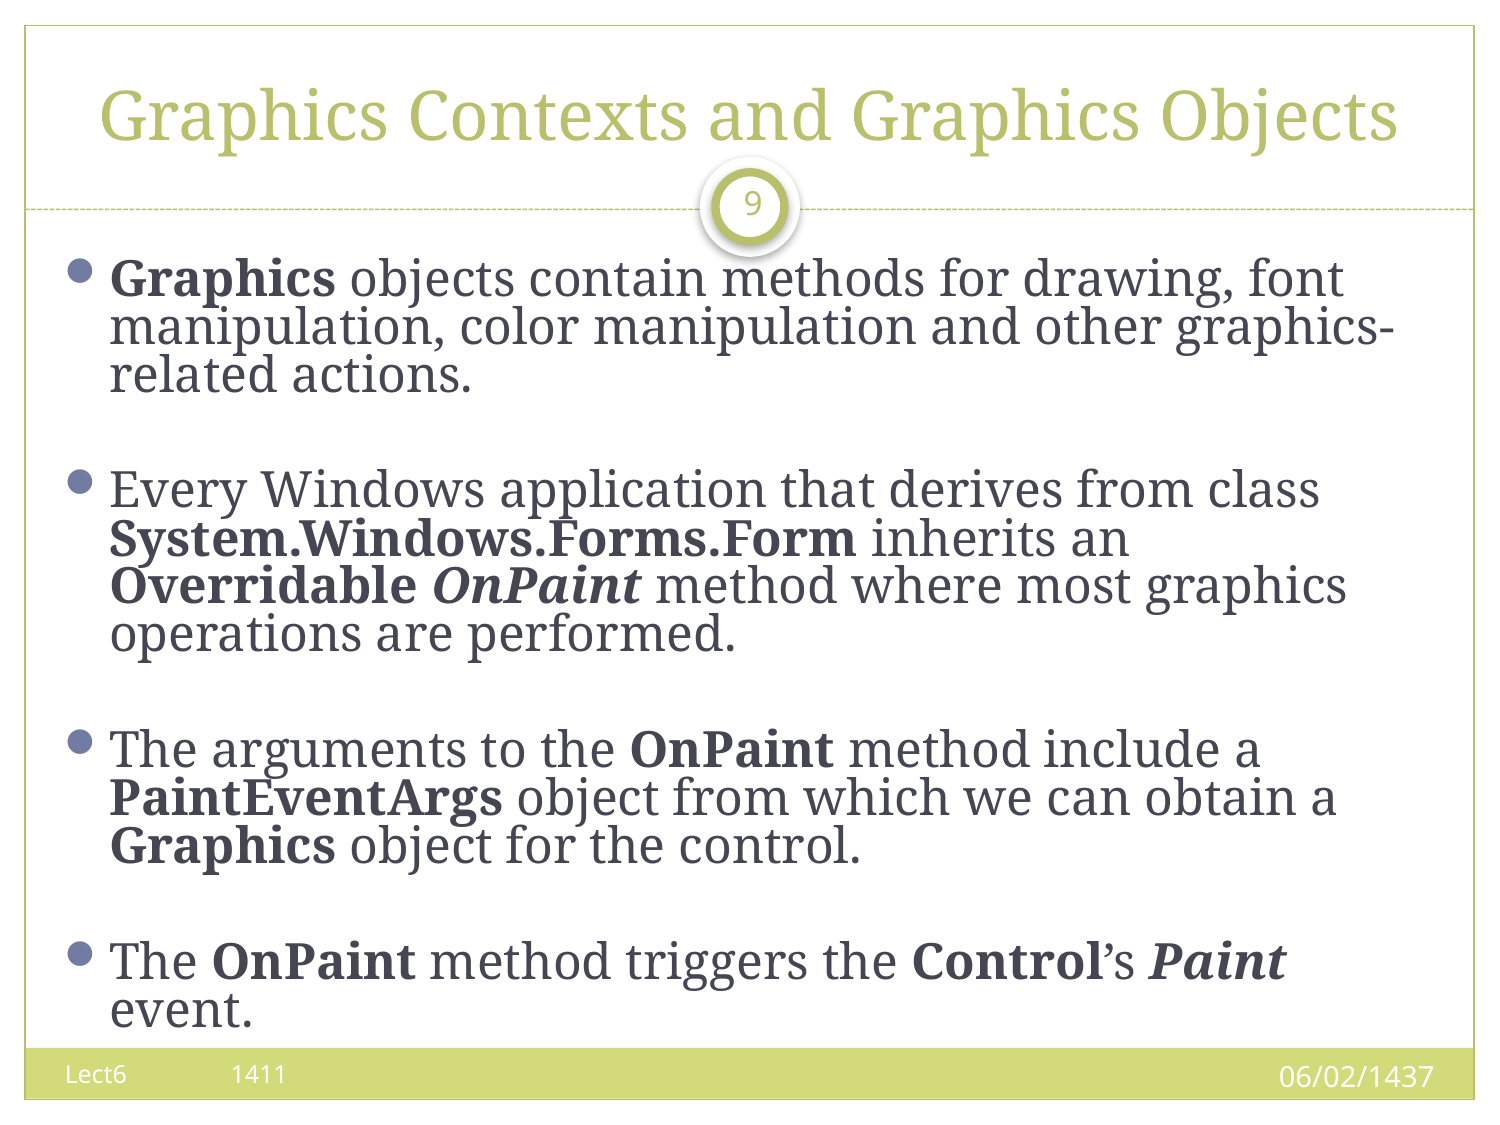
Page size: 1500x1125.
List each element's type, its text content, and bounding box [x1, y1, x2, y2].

list Graphics objects contain methods for drawing, font manipulation, color manipulation and other graphics-related actions. Every Windows application that derives from class System.Windows.Forms.Form inherits an Overridable OnPaint method where most graphics operations are performed. The arguments to the OnPaint method include a PaintEventArgs object from which we can obtain a Graphics object for the control. The OnPaint method triggers the Control’s Paint event. [49, 250, 1445, 1001]
footer Lect6 1411 [50, 1051, 638, 1112]
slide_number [950, 1050, 1450, 1111]
title Graphics Contexts and Graphics Objects [49, 37, 1450, 162]
slide_number 9 [715, 168, 791, 241]
